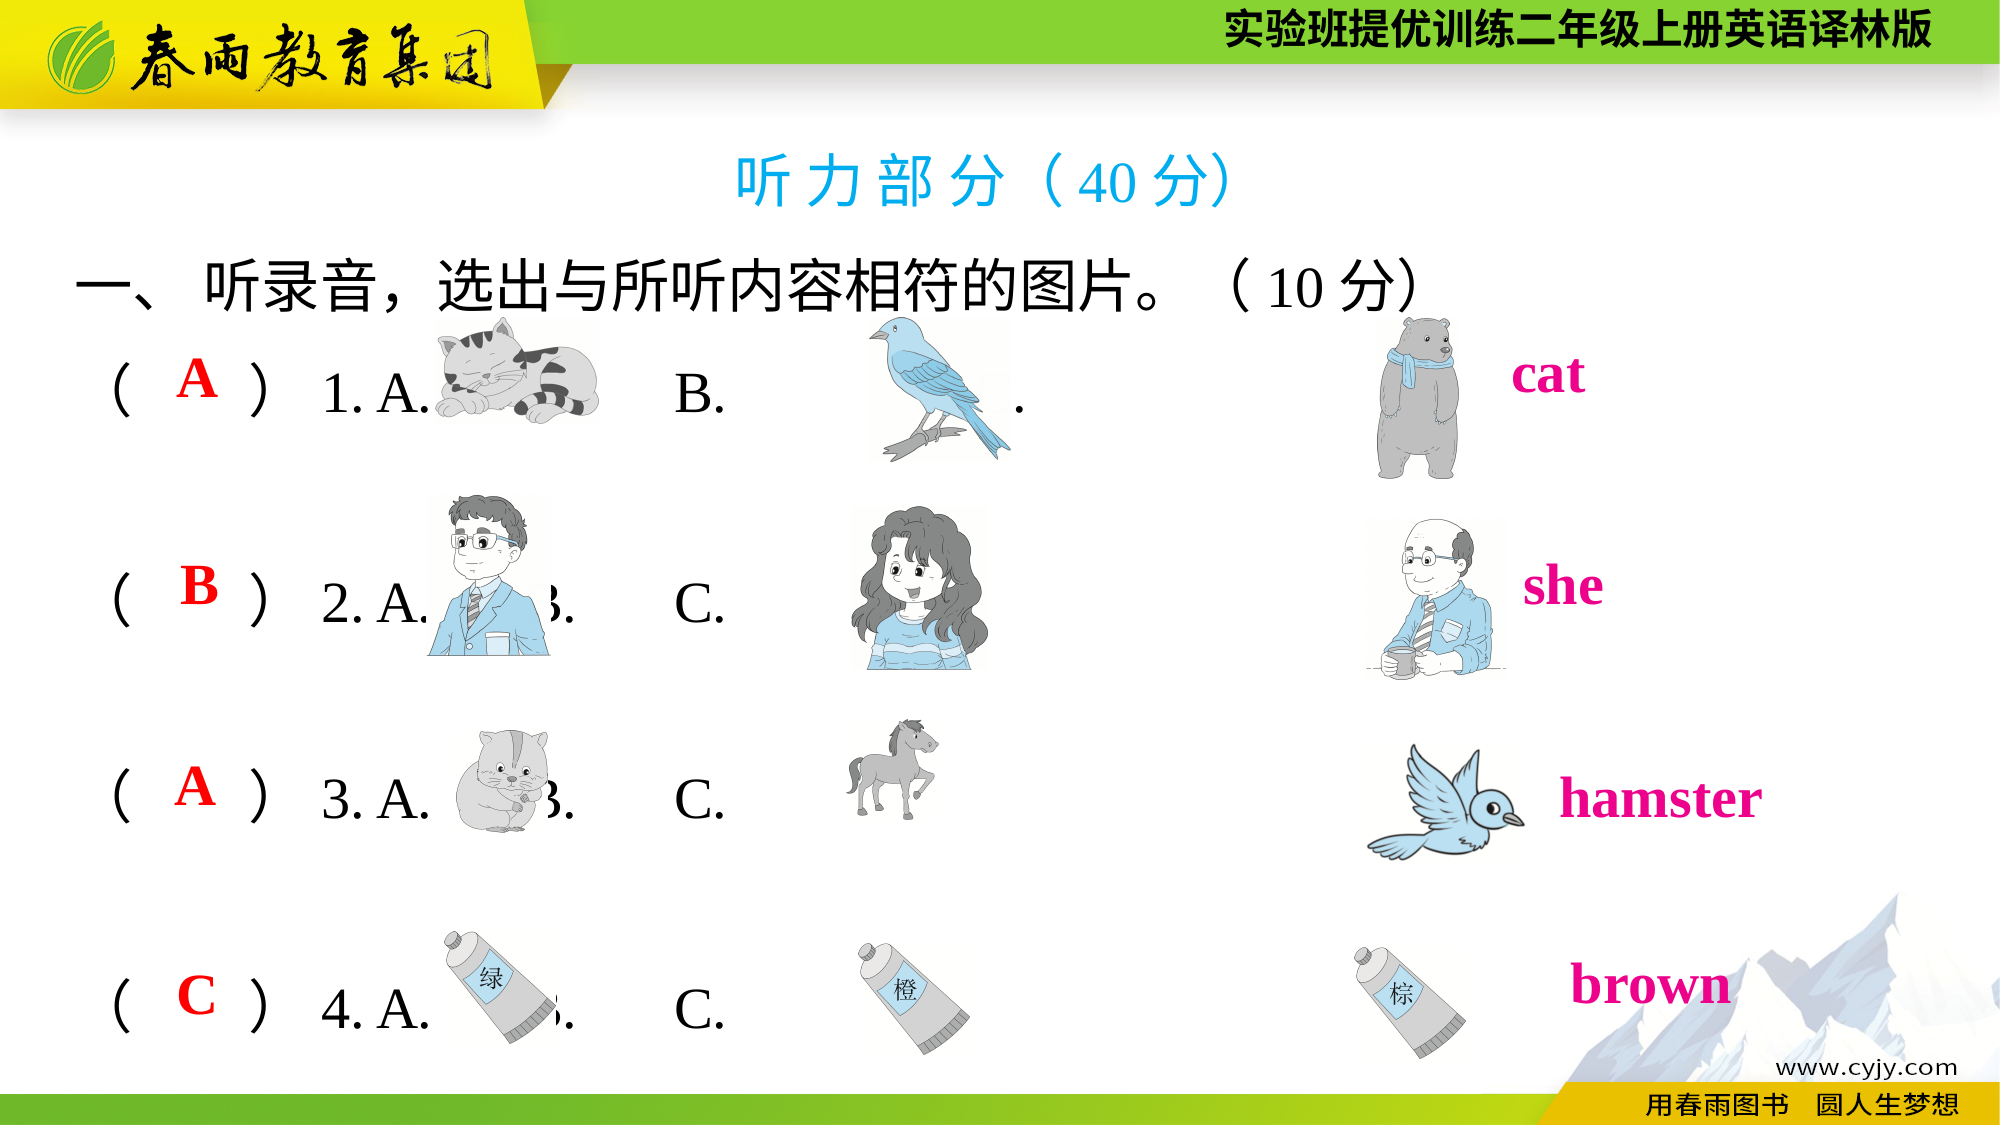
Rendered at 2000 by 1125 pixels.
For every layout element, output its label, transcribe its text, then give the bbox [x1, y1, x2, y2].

text_box she [1511, 538, 1620, 624]
text_box A [160, 739, 232, 825]
text_box C [161, 949, 234, 1034]
text_box A [161, 332, 234, 417]
text_box brown [1556, 937, 1747, 1023]
text_box B [165, 538, 235, 624]
text_box hamster [1544, 751, 1779, 837]
text_box （ ）3. A. B. C. （ ）4. A. B. C. [59, 718, 1944, 1048]
picture [0, 0, 2000, 1125]
text_box cat [1496, 326, 1601, 411]
list 听 力 部 分（40分） 一、 听录音，选出与所听内容相符的图片。（10分） （ ）1. A. B. C. （ ）2. A. B. C. [59, 101, 1944, 634]
